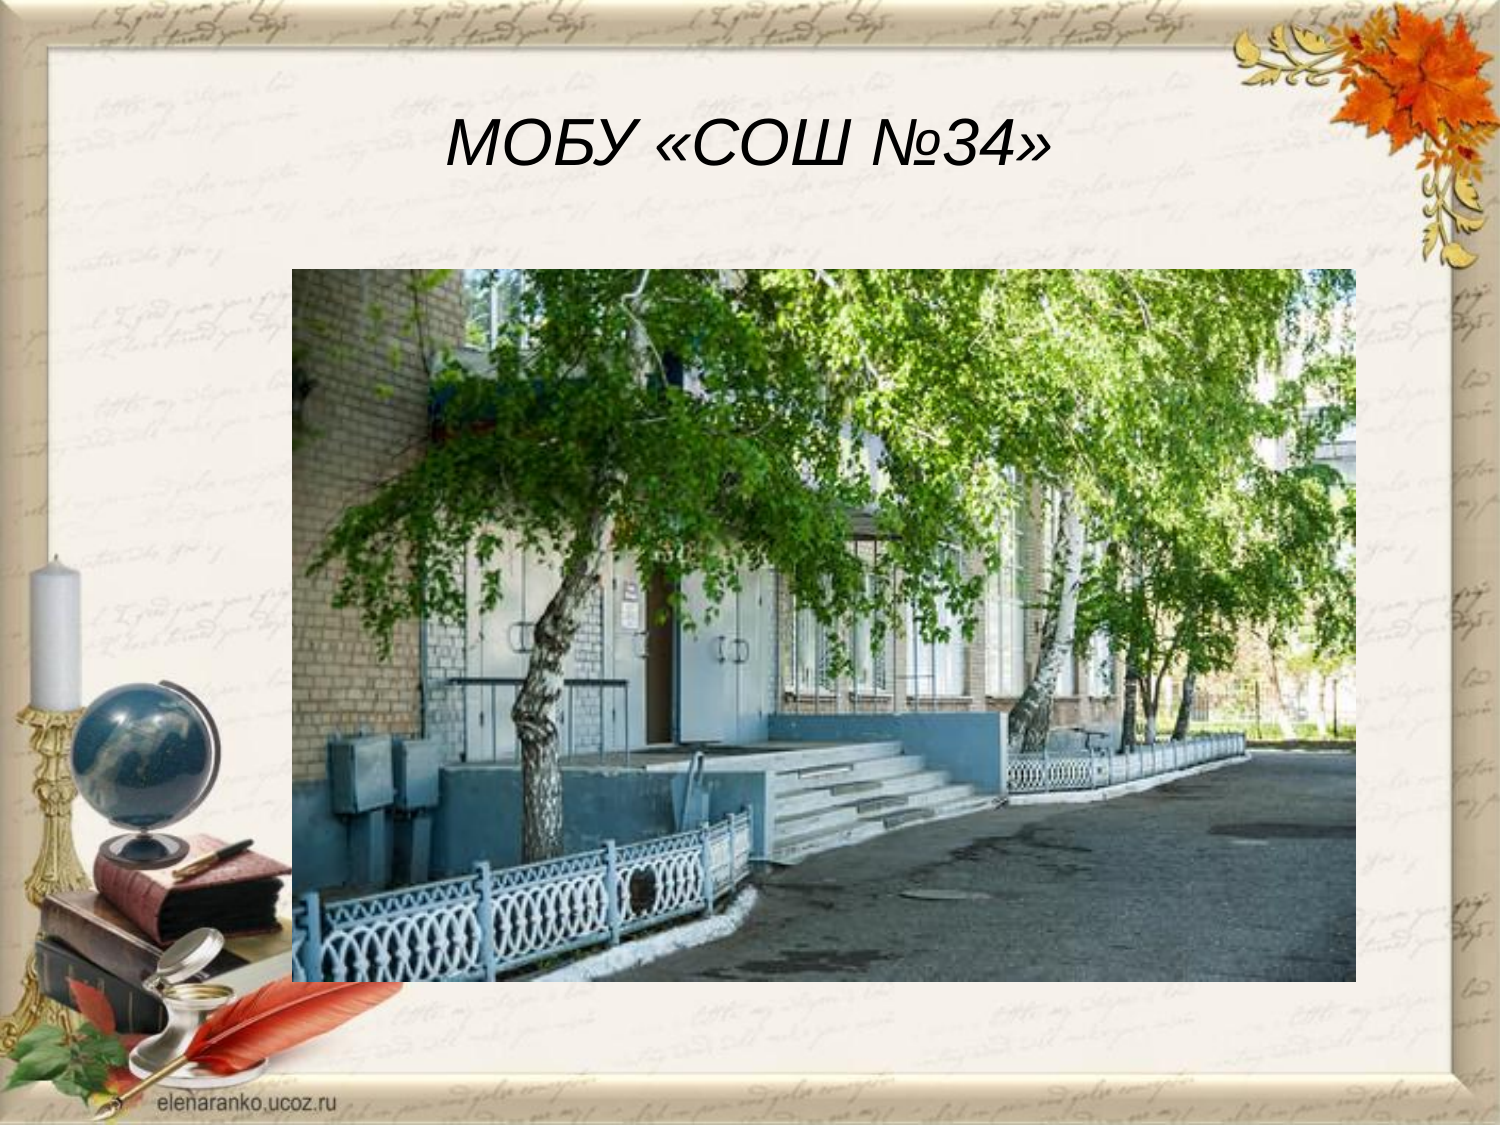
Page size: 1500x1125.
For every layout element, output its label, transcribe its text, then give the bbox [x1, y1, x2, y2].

title МОБУ «СОШ №34» [74, 44, 1426, 233]
picture [0, 0, 1500, 1125]
